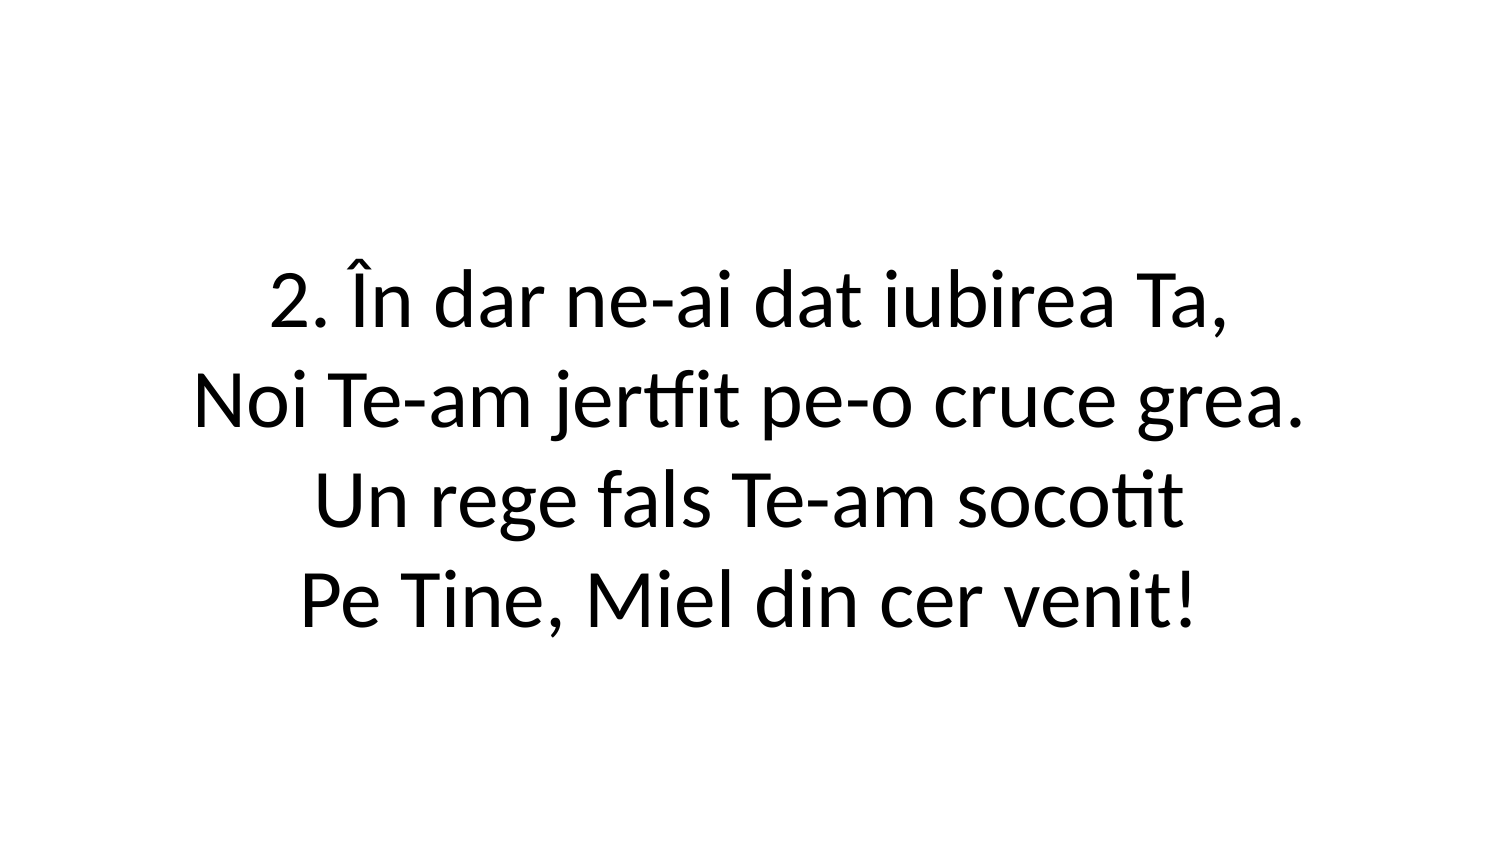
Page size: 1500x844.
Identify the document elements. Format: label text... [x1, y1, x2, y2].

text_box 2. În dar ne-ai dat iubirea Ta, Noi Te-am jertfit pe-o cruce grea. Un rege fals Te-am socotit Pe Tine, Miel din cer venit! [177, 192, 1323, 652]
